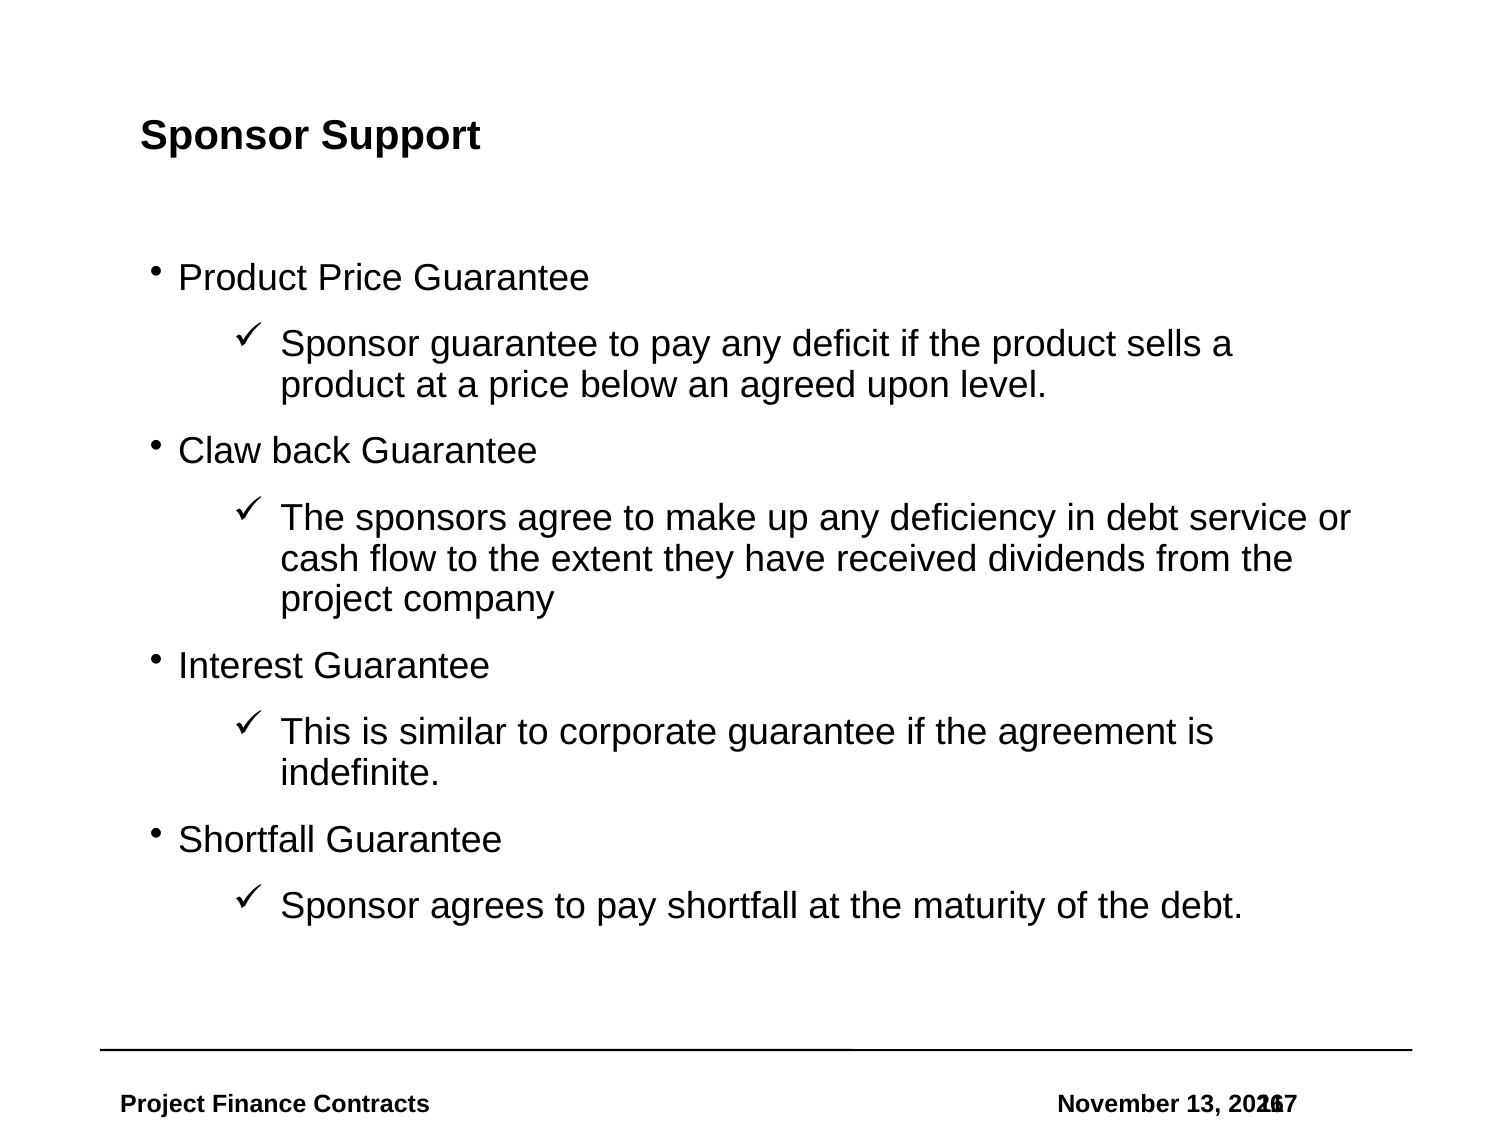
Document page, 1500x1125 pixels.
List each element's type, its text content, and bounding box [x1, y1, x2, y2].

list Product Price Guarantee Sponsor guarantee to pay any deficit if the product sells a product at a price below an agreed upon level. Claw back Guarantee The sponsors agree to make up any deficiency in debt service or cash flow to the extent they have received dividends from the project company Interest Guarantee This is similar to corporate guarantee if the agreement is indefinite. Shortfall Guarantee Sponsor agrees to pay shortfall at the maturity of the debt. [124, 249, 1376, 1001]
title Sponsor Support [124, 99, 1288, 226]
